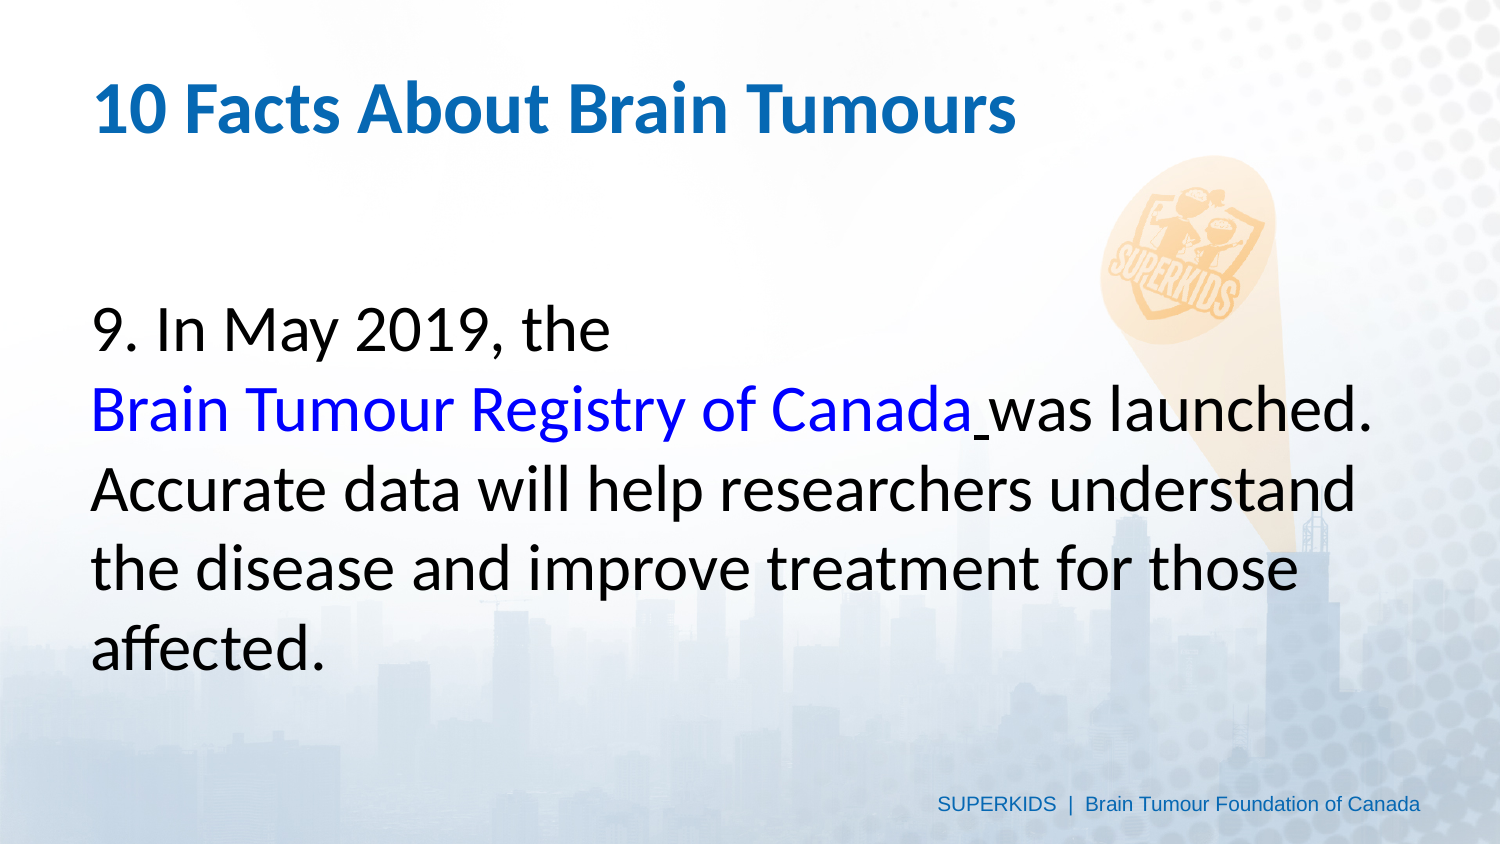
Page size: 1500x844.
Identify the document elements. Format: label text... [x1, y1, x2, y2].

picture [0, 0, 1500, 844]
list 9. In May 2019, the Brain Tumour Registry of Canada was launched. Accurate data will help researchers understand the disease and improve treatment for those affected. [74, 196, 1426, 754]
title 10 Facts About Brain Tumours [76, 33, 1426, 175]
